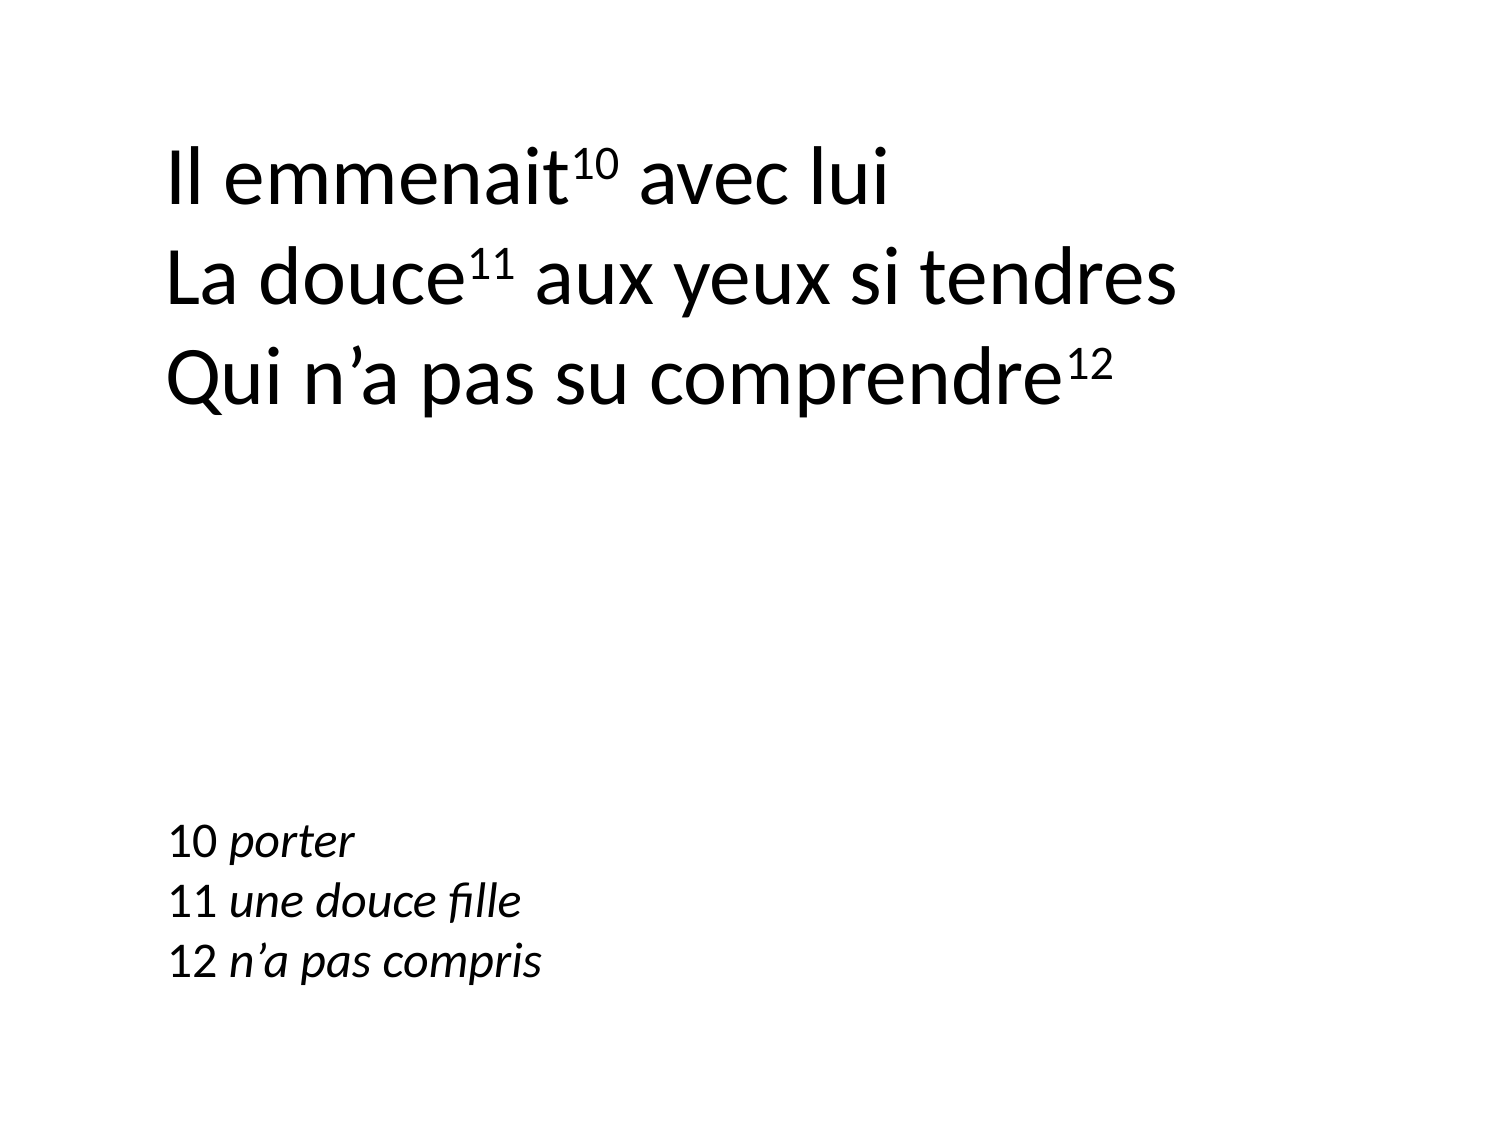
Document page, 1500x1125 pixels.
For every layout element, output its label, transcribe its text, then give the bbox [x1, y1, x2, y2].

text_box 10 porter 11 une douce fille 12 n’a pas compris [152, 799, 558, 995]
text_box Il emmenait10 avec lui La douce11 aux yeux si tendres Qui n’a pas su comprendre12 [149, 114, 1363, 429]
